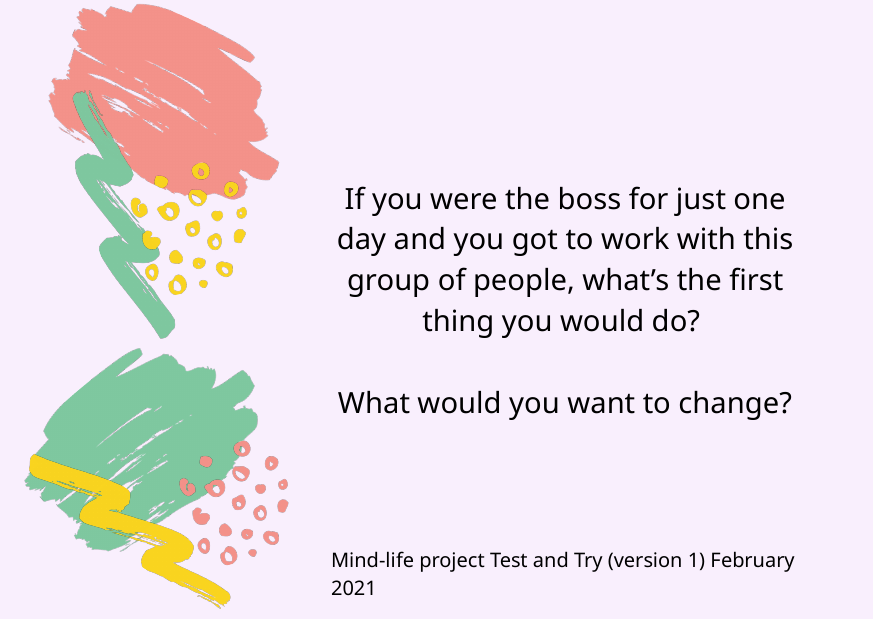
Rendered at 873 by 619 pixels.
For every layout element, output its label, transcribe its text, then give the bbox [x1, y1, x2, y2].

text_box If you were the boss for just one day and you got to work with this group of people, what’s the first thing you would do? What would you want to change? [323, 174, 812, 419]
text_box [0, 0, 319, 619]
text_box Mind-life project Test and Try (version 1) February 2021 [331, 543, 812, 600]
